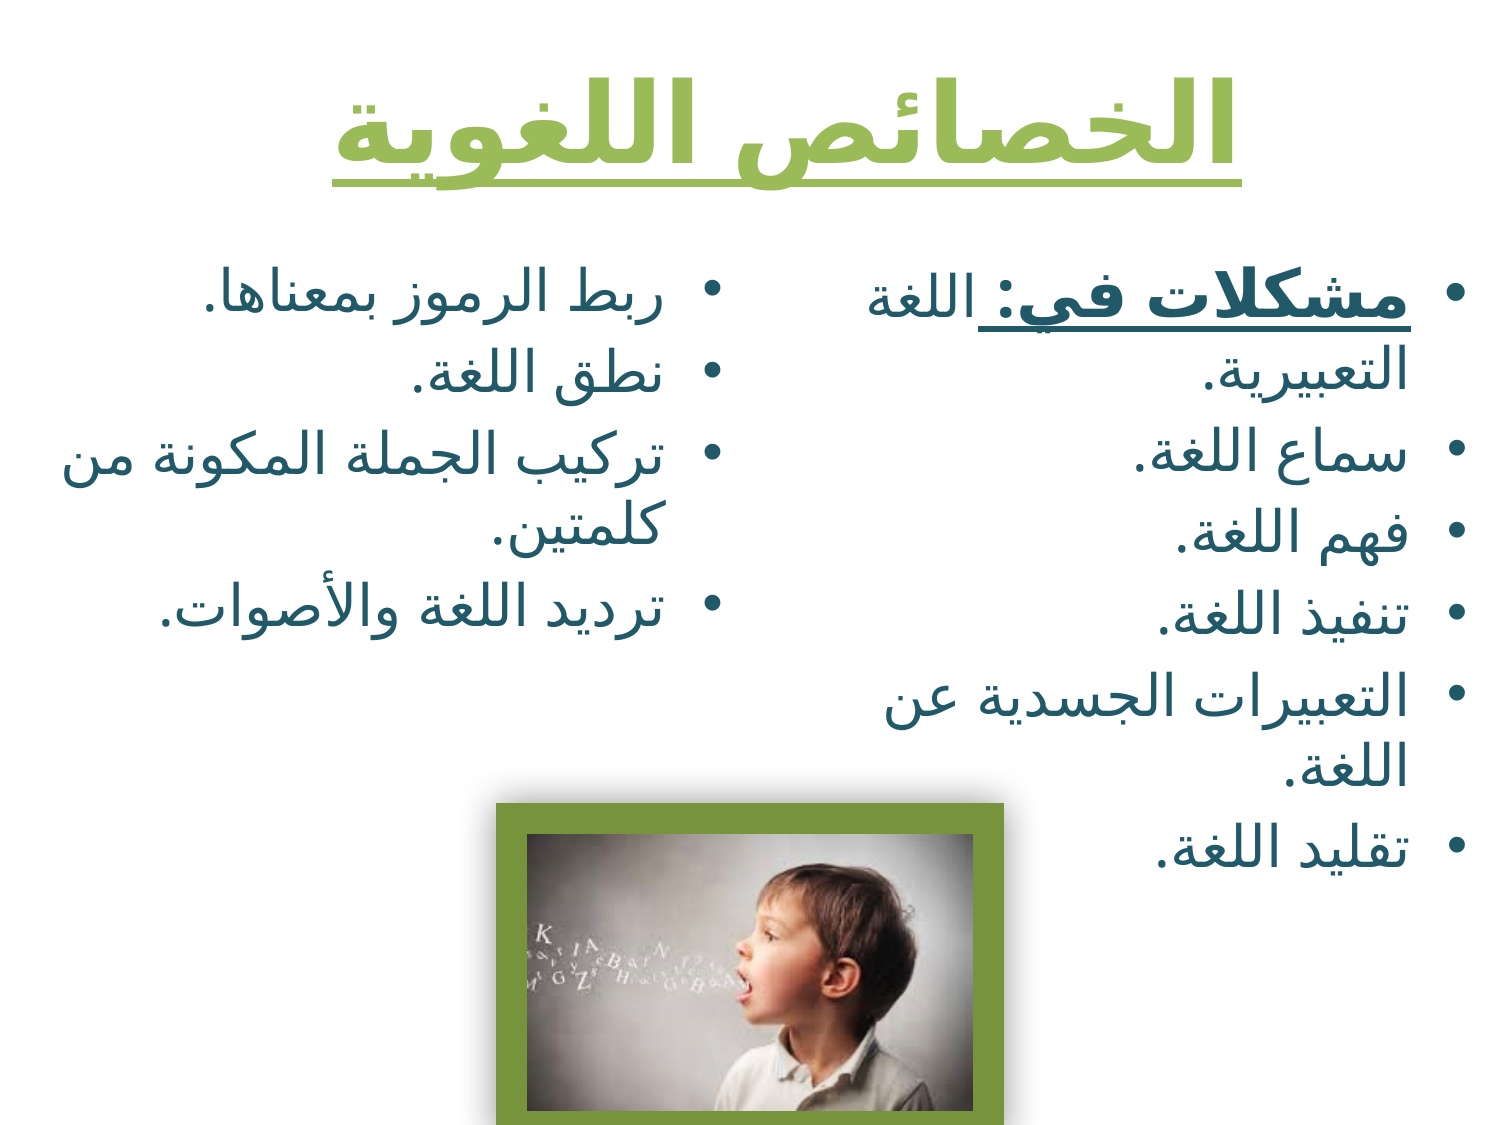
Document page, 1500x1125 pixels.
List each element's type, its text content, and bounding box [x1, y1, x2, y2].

list مشكلات في: اللغة التعبيرية. سماع اللغة. فهم اللغة. تنفيذ اللغة. التعبيرات الجسدية عن اللغة. تقليد اللغة. [737, 243, 1483, 986]
title الخصائص اللغوية [112, 25, 1463, 213]
list ربط الرموز بمعناها. نطق اللغة. تركيب الجملة المكونة من كلمتين. ترديد اللغة والأصوات. [41, 245, 737, 988]
picture [527, 833, 973, 1111]
